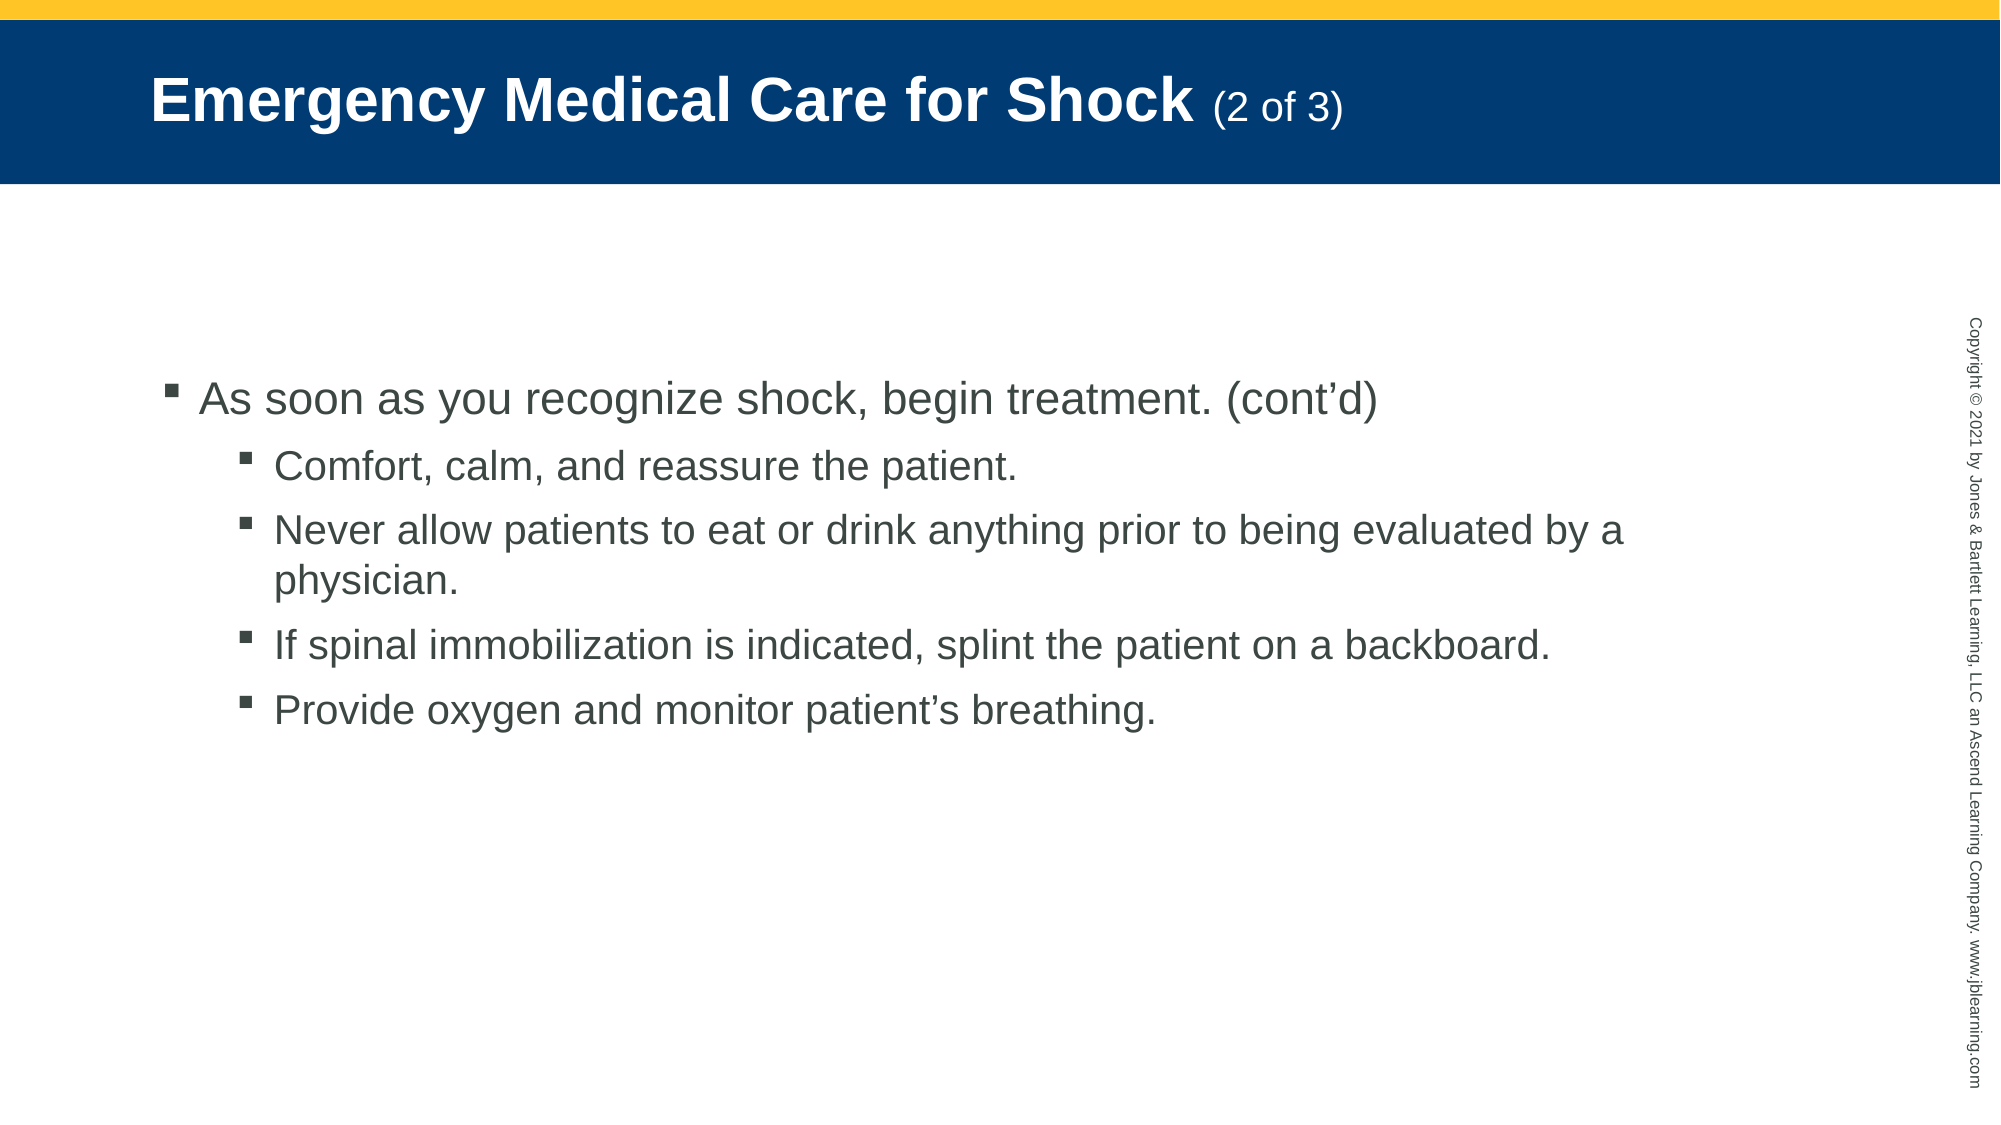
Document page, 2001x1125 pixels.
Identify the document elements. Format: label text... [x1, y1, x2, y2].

list As soon as you recognize shock, begin treatment. (cont’d) Comfort, calm, and reassure the patient. Never allow patients to eat or drink anything prior to being evaluated by a physician. If spinal immobilization is indicated, splint the patient on a backboard. Provide oxygen and monitor patient’s breathing. [146, 361, 1859, 1016]
title Emergency Medical Care for Shock (2 of 3) [0, 19, 2000, 185]
